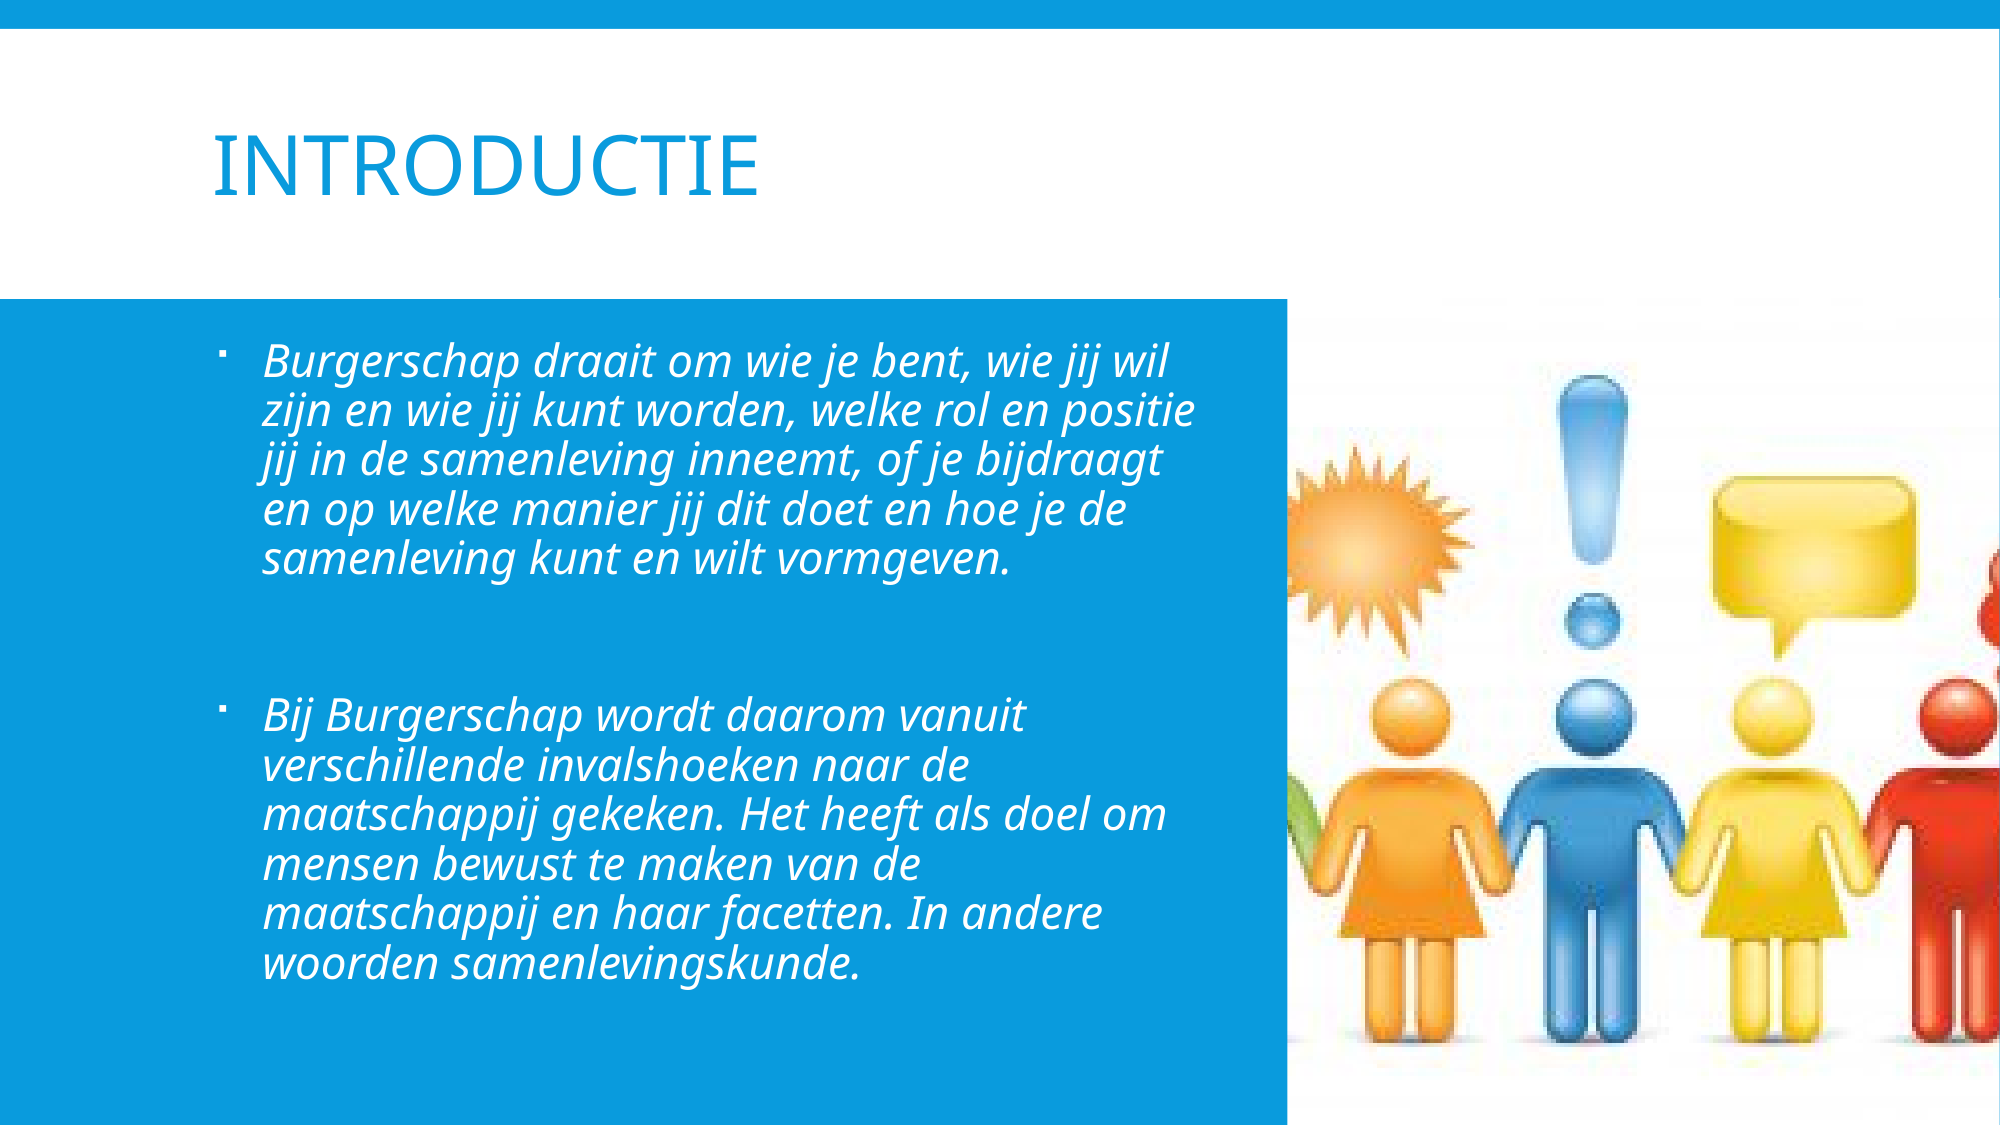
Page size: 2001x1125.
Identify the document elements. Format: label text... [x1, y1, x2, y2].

picture [1288, 298, 2000, 1125]
list Burgerschap draait om wie je bent, wie jij wil zijn en wie jij kunt worden, welke rol en positie jij in de samenleving inneemt, of je bijdraagt en op welke manier jij dit doet en hoe je de samenleving kunt en wilt vormgeven. Bij Burgerschap wordt daarom vanuit verschillende invalshoeken naar de maatschappij gekeken. Het heeft als doel om mensen bewust te maken van de maatschappij en haar facetten. In andere woorden samenlevingskunde. [197, 329, 1225, 1020]
title Introductie [197, 46, 1803, 295]
